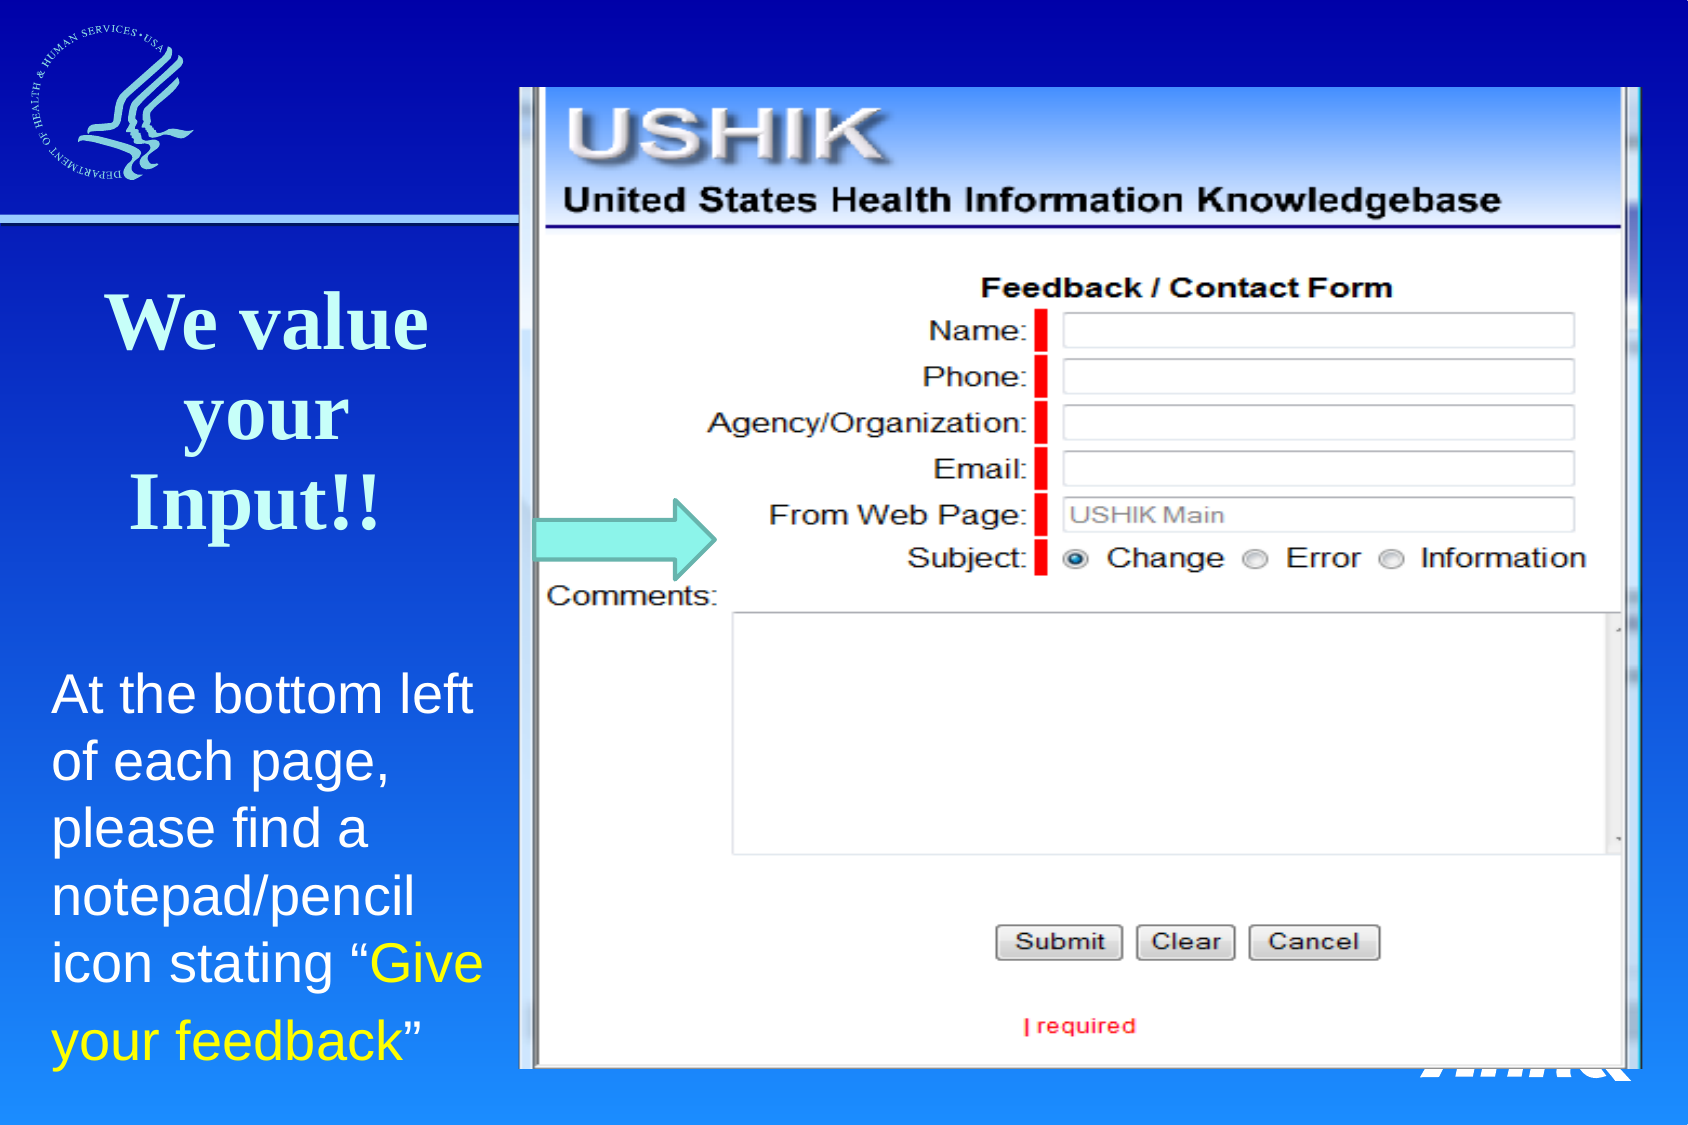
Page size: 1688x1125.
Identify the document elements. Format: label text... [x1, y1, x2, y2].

picture [518, 87, 1643, 1069]
list At the bottom left of each page, please find a notepad/pencil icon stating “Give your feedback” [35, 649, 514, 1125]
title We value your Input!! [52, 245, 481, 649]
